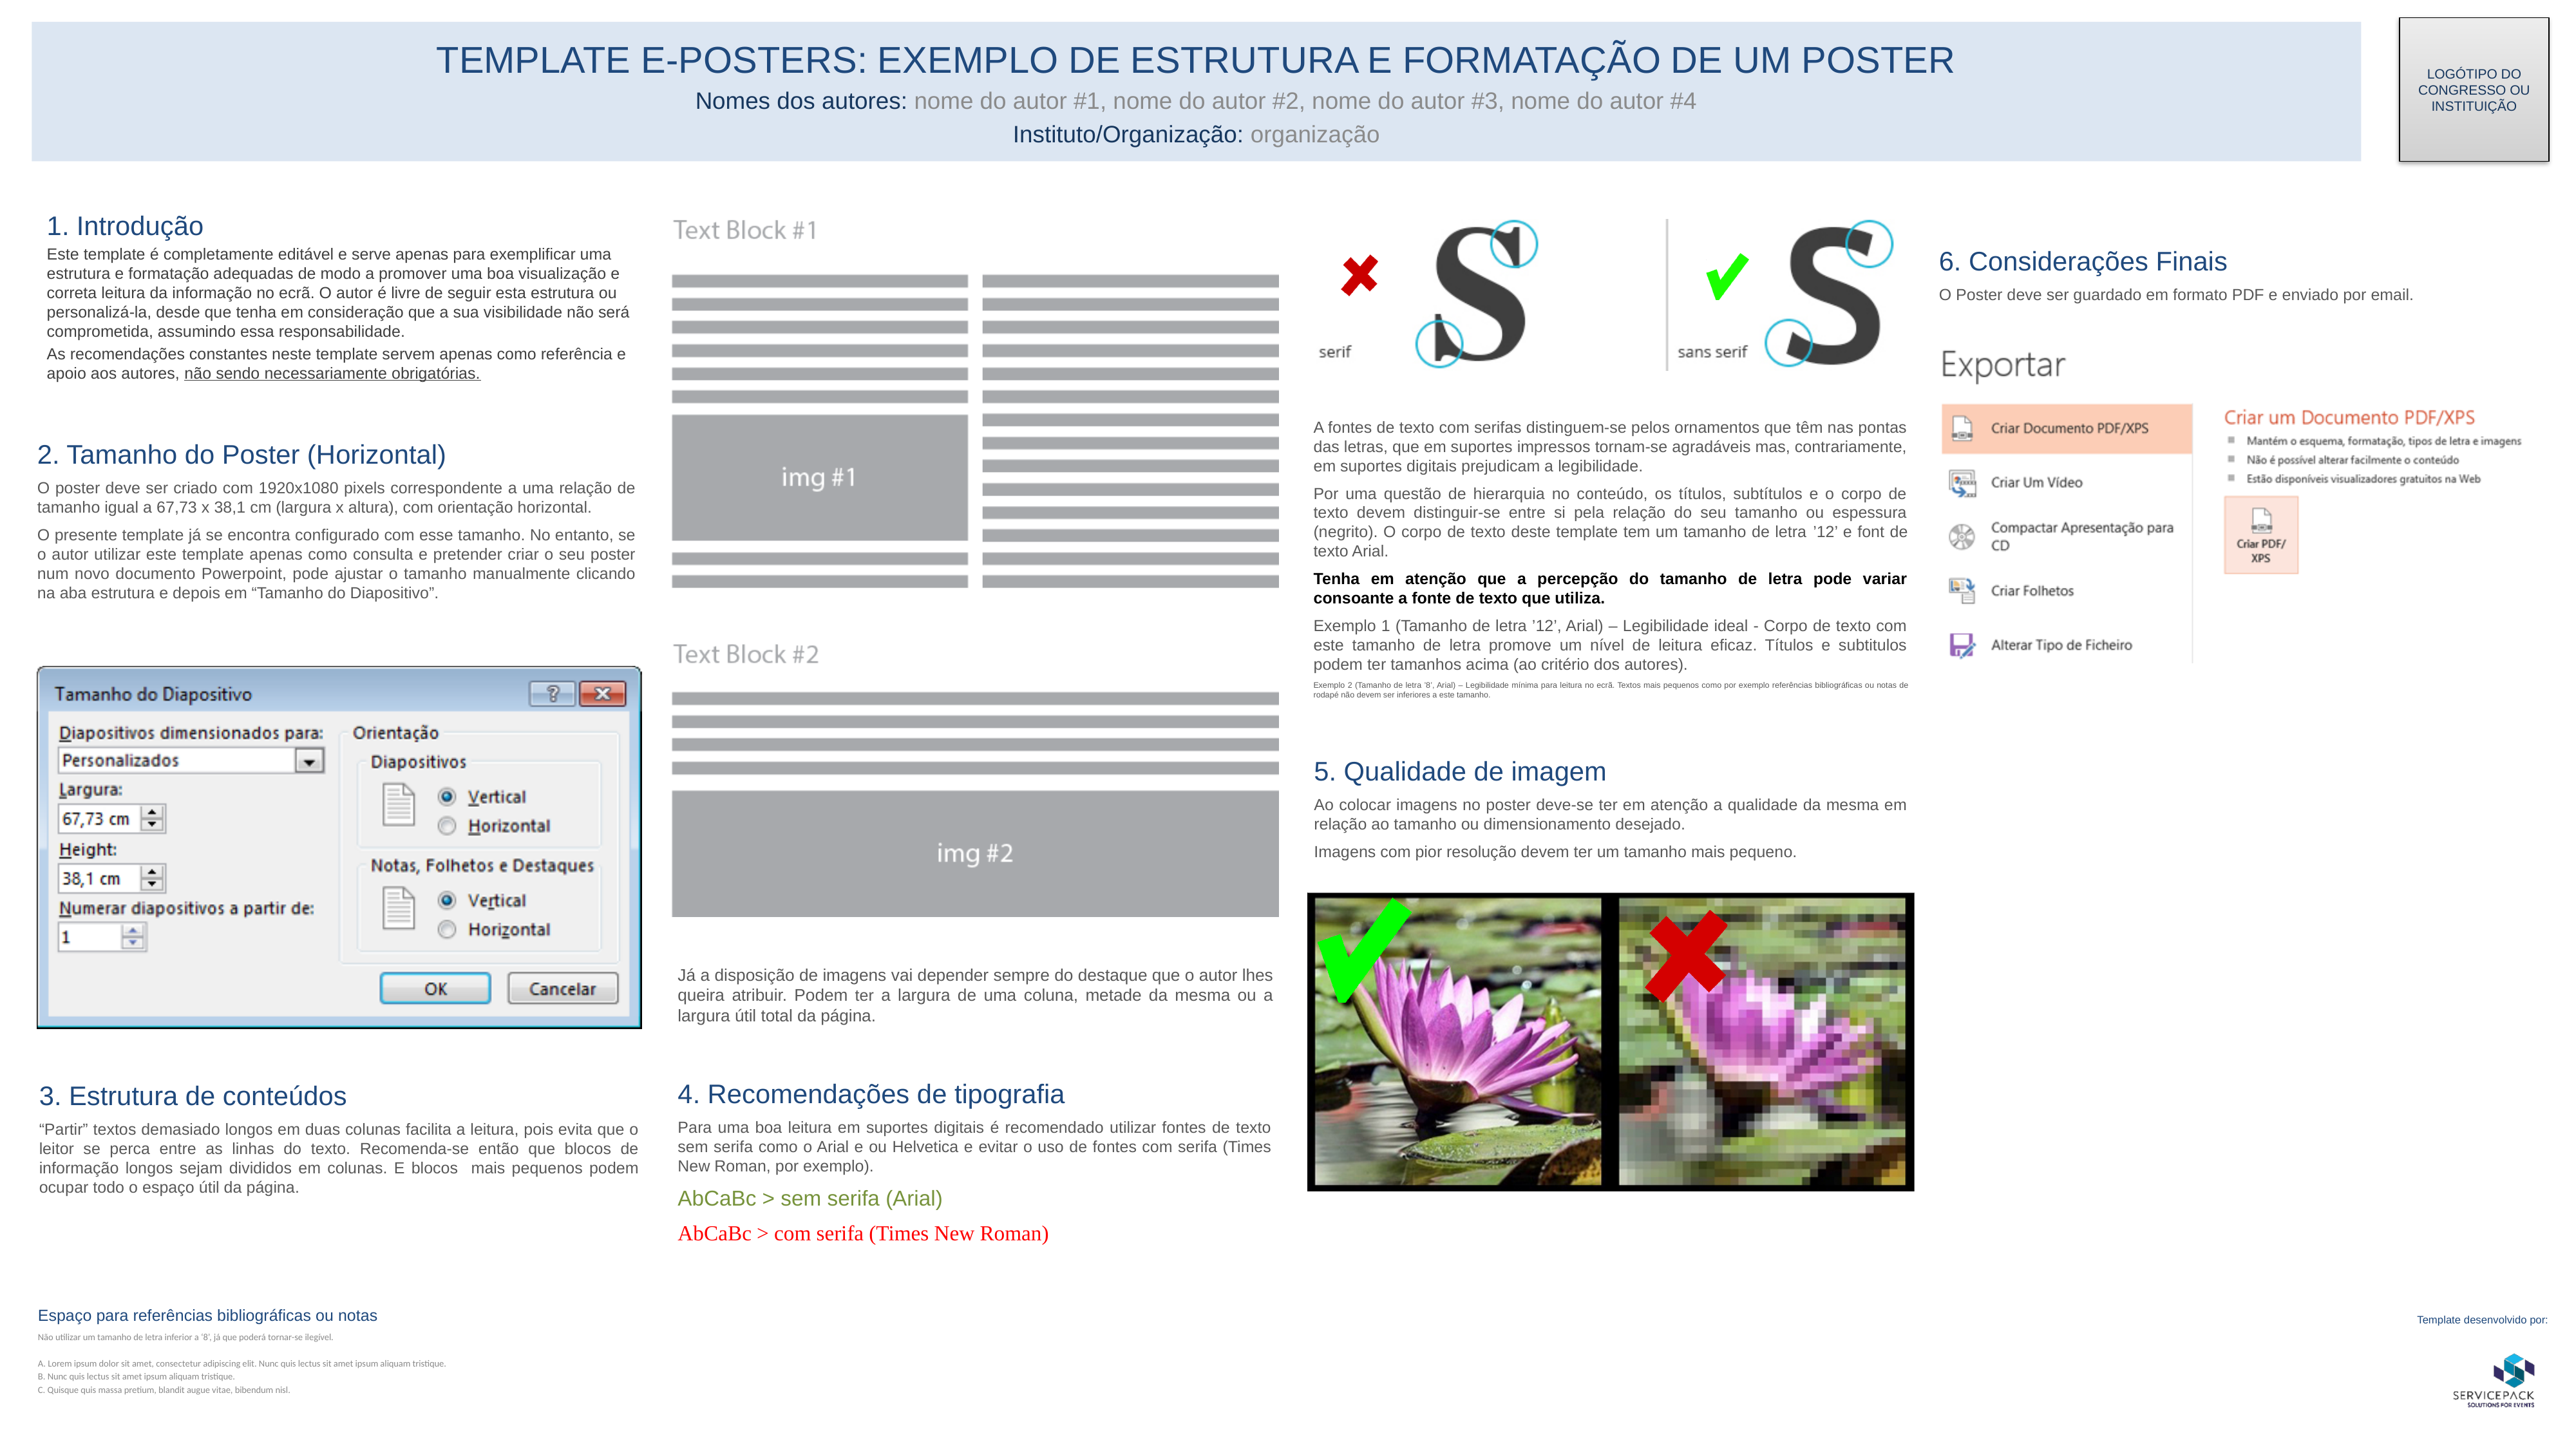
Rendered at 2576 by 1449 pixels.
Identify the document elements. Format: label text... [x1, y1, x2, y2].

subtitle 1. Introdução Este template é completamente editável e serve apenas para exemplificar uma estrutura e formatação adequadas de modo a promover uma boa visualização e correta leitura da informação no ecrã. O autor é livre de seguir esta estrutura ou personalizá-la, desde que tenha em consideração que a sua visibilidade não será comprometida, assumindo essa responsabilidade. As recomendações constantes neste template servem apenas como referência e apoio aos autores, não sendo necessariamente obrigatórias. [36, 202, 644, 433]
picture [1933, 339, 2532, 663]
text_box LOGÓTIPO DO CONGRESSO OU INSTITUIÇÃO [2399, 17, 2550, 162]
picture [1317, 893, 1413, 1003]
text_box 5. Qualidade de imagem Ao colocar imagens no poster deve-se ter em atenção a qualidade da mesma em relação ao tamanho ou dimensionamento desejado. Imagens com pior resolução devem ter um tamanho mais pequeno. [1307, 750, 1916, 893]
picture [1642, 897, 1728, 1008]
text_box 3. Estrutura de conteúdos “Partir” textos demasiado longos em duas colunas facilita a leitura, pois evita que o leitor se perca entre as linhas do texto. Recomenda-se então que blocos de informação longos sejam divididos em colunas. E blocos mais pequenos podem ocupar todo o espaço útil da página. [32, 1074, 647, 1243]
picture [2436, 1323, 2552, 1438]
text_box Já a disposição de imagens vai depender sempre do destaque que o autor lhes queira atribuir. Podem ter a largura de uma coluna, metade da mesma ou a largura útil total da página. [670, 960, 1280, 1032]
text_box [1307, 893, 1915, 1191]
text_box 2. Tamanho do Poster (Horizontal) O poster deve ser criado com 1920x1080 pixels correspondente a uma relação de tamanho igual a 67,73 x 38,1 cm (largura x altura), com orientação horizontal. O presente template já se encontra configurado com esse tamanho. No entanto, se o autor utilizar este template apenas como consulta e pretender criar o seu poster num novo documento Powerpoint, pode ajustar o tamanho manualmente clicando na aba estrutura e depois em “Tamanho do Diapositivo”. [30, 433, 644, 621]
text_box TEMPLATE E-POSTERS: EXEMPLO DE ESTRUTURA E FORMATAÇÃO DE UM POSTER Nomes dos autores: nome do autor #1, nome do autor #2, nome do autor #3, nome do autor #4 Instituto/Organização: organização [30, 21, 2362, 163]
picture [671, 215, 1279, 918]
picture [1307, 218, 1895, 372]
text_box Template desenvolvido por: [2359, 1307, 2559, 1340]
text_box Espaço para referências bibliográficas ou notas Não utilizar um tamanho de letra inferior a ‘8’, já que poderá tornar-se ilegível. A. Lorem ipsum dolor sit amet, consectetur adipiscing elit. Nunc quis lectus sit amet ipsum aliquam tristique. B. Nunc quis lectus sit amet ipsum aliquam tristique. C. Quisque quis massa pretium, blandit augue vitae, bibendum nisl. [30, 1301, 2529, 1422]
text_box 4. Recomendações de tipografia Para uma boa leitura em suportes digitais é recomendado utilizar fontes de texto sem serifa como o Arial e ou Helvetica e evitar o uso de fontes com serifa (Times New Roman, por exemplo). AbCaBc > sem serifa (Arial) AbCaBc > com serifa (Times New Roman) [670, 1072, 1280, 1301]
picture [37, 665, 643, 1029]
text_box A fontes de texto com serifas distinguem-se pelos ornamentos que têm nas pontas das letras, que em suportes impressos tornam-se agradáveis mas, contrariamente, em suportes digitais prejudicam a legibilidade. Por uma questão de hierarquia no conteúdo, os títulos, subtítulos e o corpo de texto devem distinguir-se entre si pela relação do seu tamanho ou espessura (negrito). O corpo de texto deste template tem um tamanho de letra ’12’ e font de texto Arial. Tenha em atenção que a percepção do tamanho de letra pode variar consoante a fonte de texto que utiliza. Exemplo 1 (Tamanho de letra ’12’, Arial) – Legibilidade ideal - Corpo de texto com este tamanho de letra promove um nível de leitura eficaz. Títulos e subtitulos podem ter tamanhos acima (ao critério dos autores). Exemplo 2 (Tamanho de letra ’8’, Arial) – Legibilidade mínima para leitura no ecrã. Textos mais pequenos como por exemplo referências bibliográficas ou notas de rodapé não devem ser inferiores a este tamanho. [1306, 413, 1916, 745]
text_box 6. Considerações Finais O Poster deve ser guardado em formato PDF e enviado por email. [1931, 240, 2533, 341]
